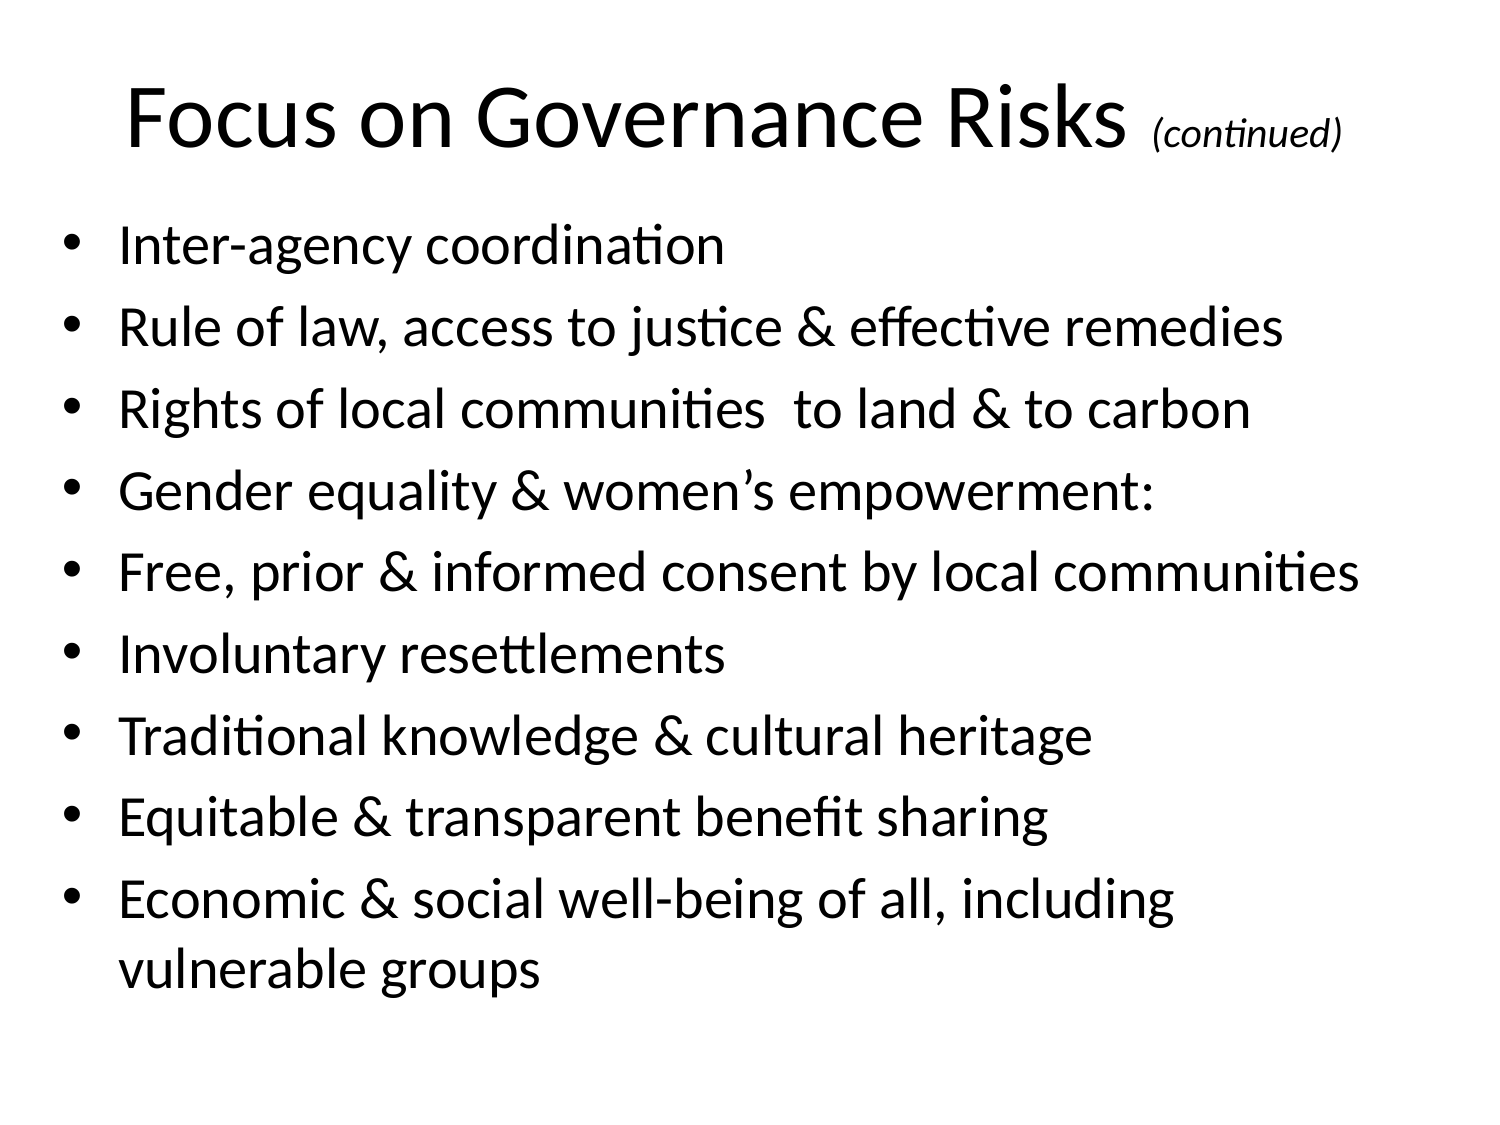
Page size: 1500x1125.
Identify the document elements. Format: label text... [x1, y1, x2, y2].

title Focus on Governance Risks (continued) [75, 45, 1395, 176]
list Inter-agency coordination Rule of law, access to justice & effective remedies Rights of local communities to land & to carbon Gender equality & women’s empowerment: Free, prior & informed consent by local communities Involuntary resettlements Traditional knowledge & cultural heritage Equitable & transparent benefit sharing Economic & social well-being of all, including vulnerable groups [46, 199, 1442, 1079]
